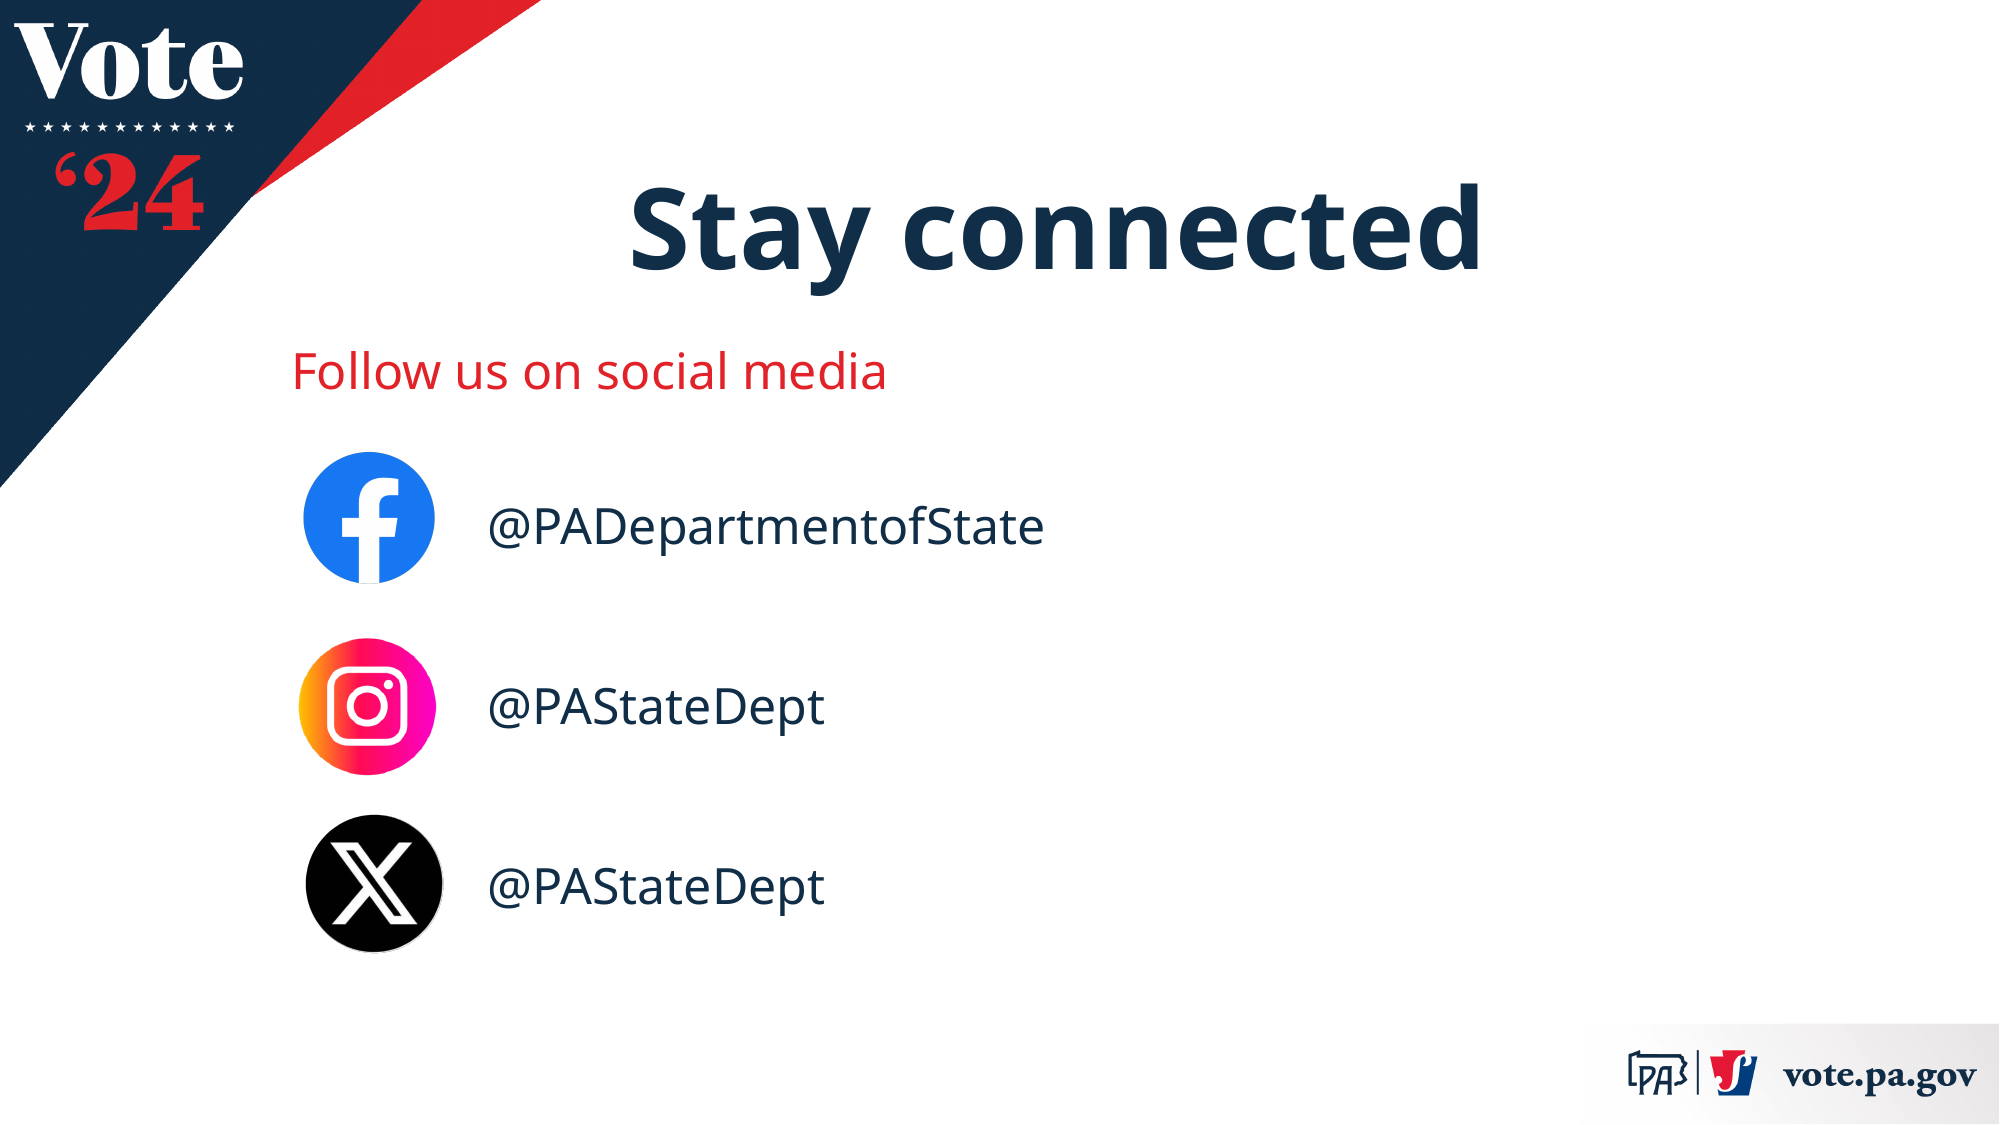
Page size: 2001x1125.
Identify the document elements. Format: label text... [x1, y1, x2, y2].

text_box Stay connected [553, 164, 1562, 277]
text_box @PADepartmentofState @PAStateDept @PAStateDept [493, 486, 1305, 922]
picture [1467, 919, 2000, 1125]
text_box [246, 448, 493, 989]
text_box Follow us on social media [276, 332, 1109, 408]
picture [0, 0, 588, 535]
